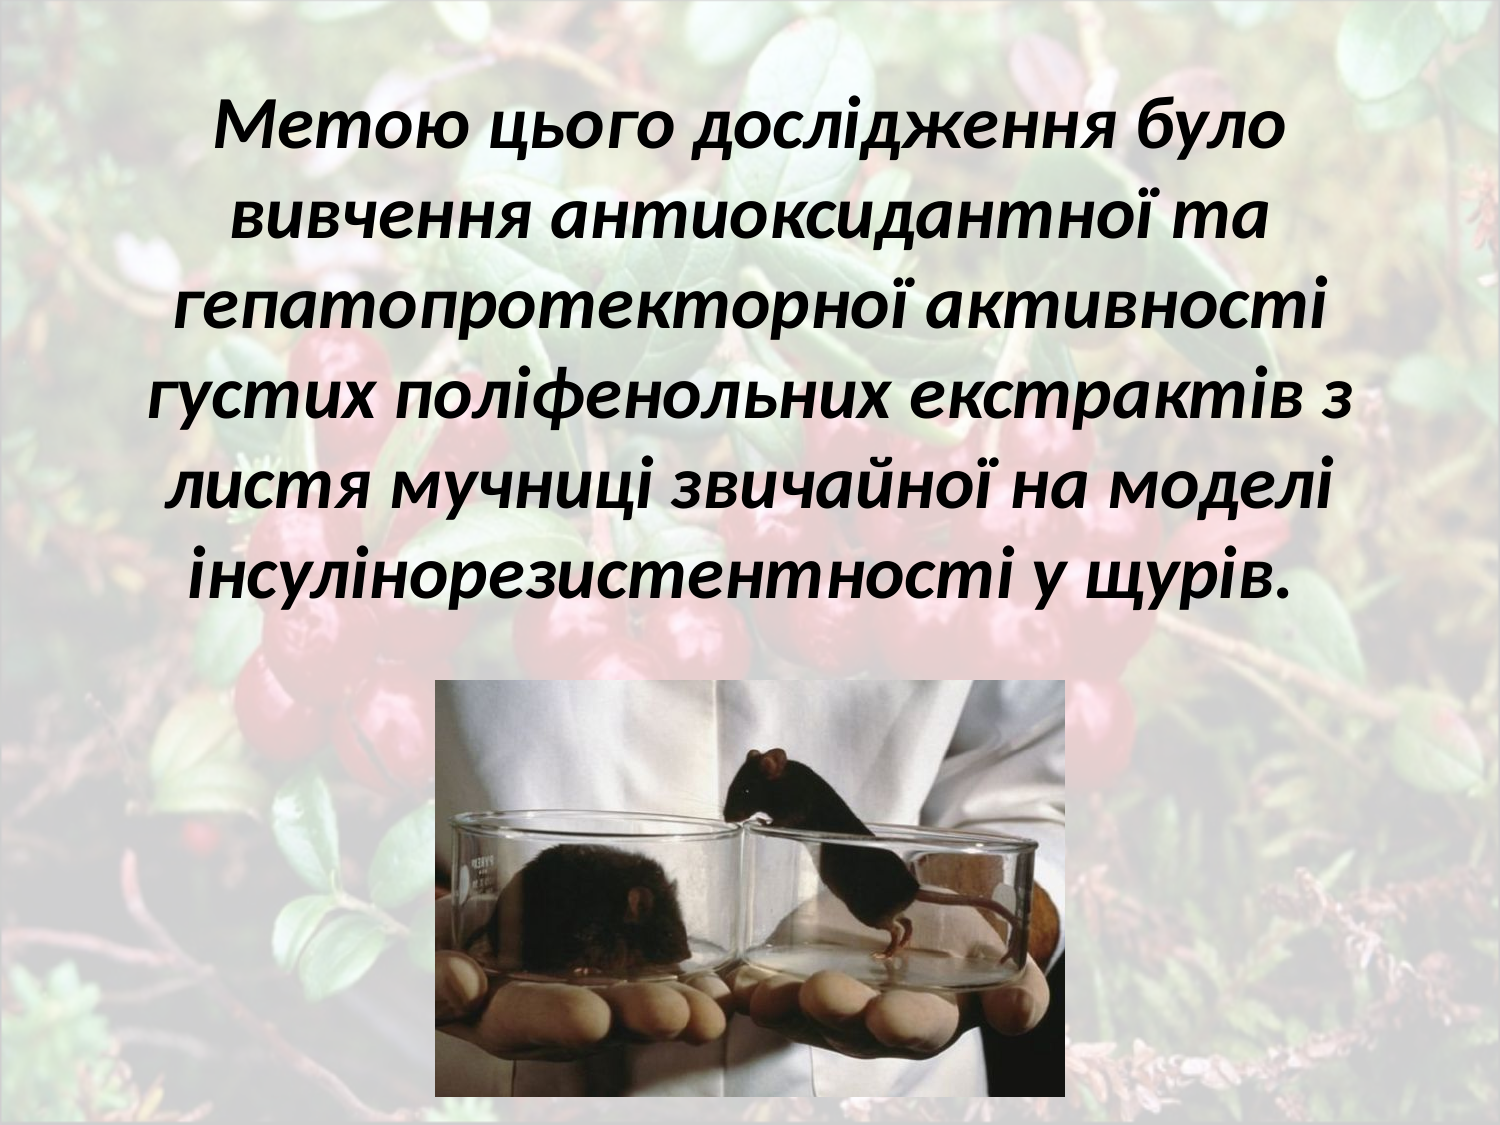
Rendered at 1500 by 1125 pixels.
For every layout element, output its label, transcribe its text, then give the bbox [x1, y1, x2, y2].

picture [434, 679, 1066, 1097]
text_box Метою цього дослідження було вивчення антиоксидантної та гепатопротекторної активності густих поліфенольних екстрактів з листя мучниці звичайної на моделі інсулінорезистентності у щурів. [123, 66, 1376, 622]
